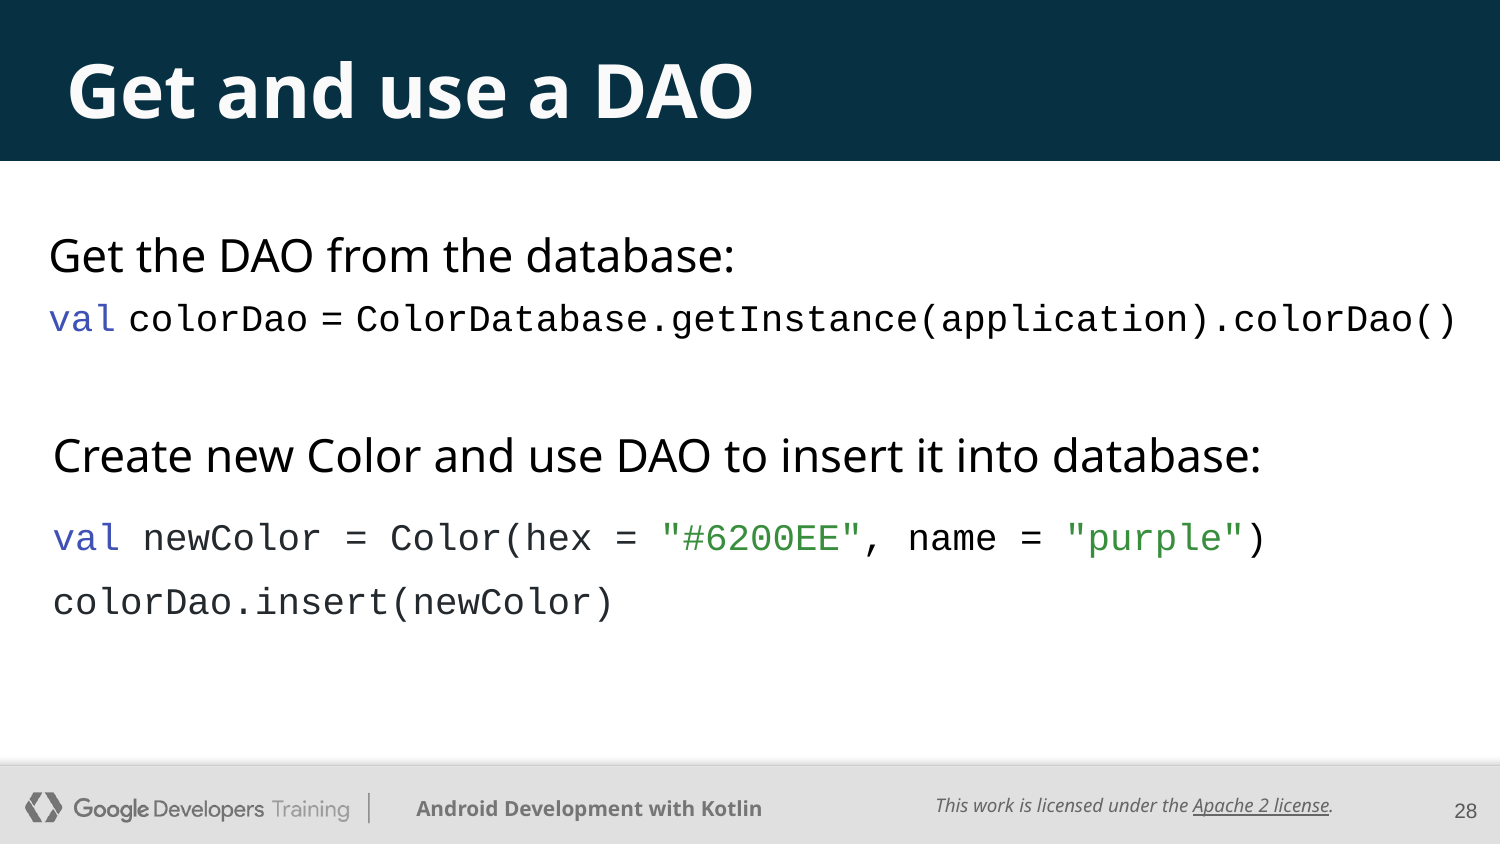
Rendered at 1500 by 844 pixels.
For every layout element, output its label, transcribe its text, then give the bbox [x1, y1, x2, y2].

list Create new Color and use DAO to insert it into database: val newColor = Color(hex = "#6200EE", name = "purple") colorDao.insert(newColor) [37, 411, 1500, 669]
list Get the DAO from the database: val colorDao = ColorDatabase.getInstance(application).colorDao() [33, 211, 1481, 375]
slide_number ‹#› [1402, 777, 1493, 842]
title Get and use a DAO [51, 28, 1449, 122]
picture [0, 161, 1500, 844]
